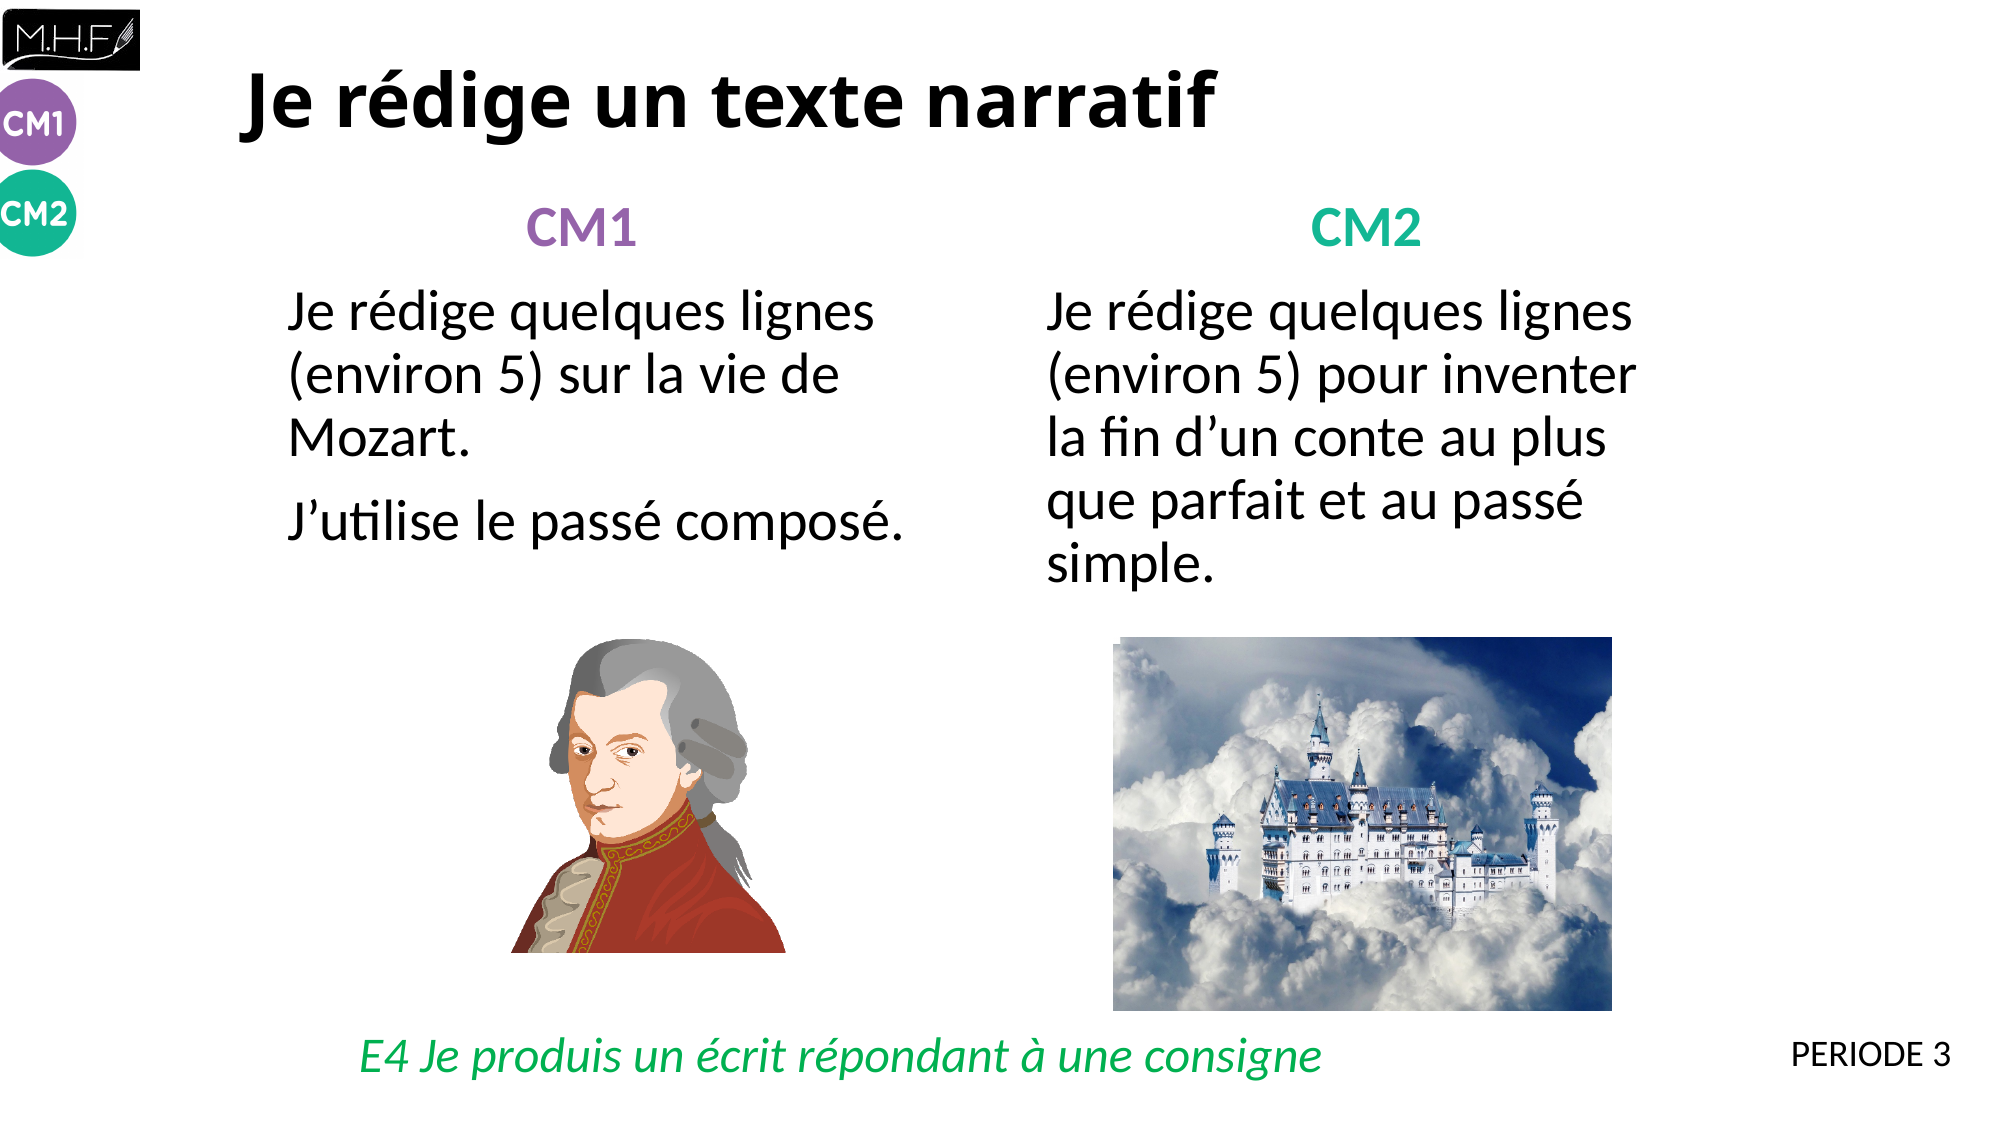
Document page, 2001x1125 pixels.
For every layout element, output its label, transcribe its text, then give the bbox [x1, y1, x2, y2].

list CM1 Je rédige quelques lignes (environ 5) sur la vie de Mozart. J’utilise le passé composé. [272, 188, 936, 1033]
text_box CM2 Je rédige quelques lignes (environ 5) pour inventer la fin d’un conte au plus que parfait et au passé simple. [1031, 188, 1694, 1033]
title Je rédige un texte narratif [230, 44, 1581, 161]
text_box PERIODE 3 [1468, 1021, 1967, 1082]
text_box E4 Je produis un écrit répondant à une consigne [343, 1014, 1468, 1107]
picture [487, 620, 809, 971]
picture [1113, 637, 1612, 1011]
picture [0, 7, 140, 259]
